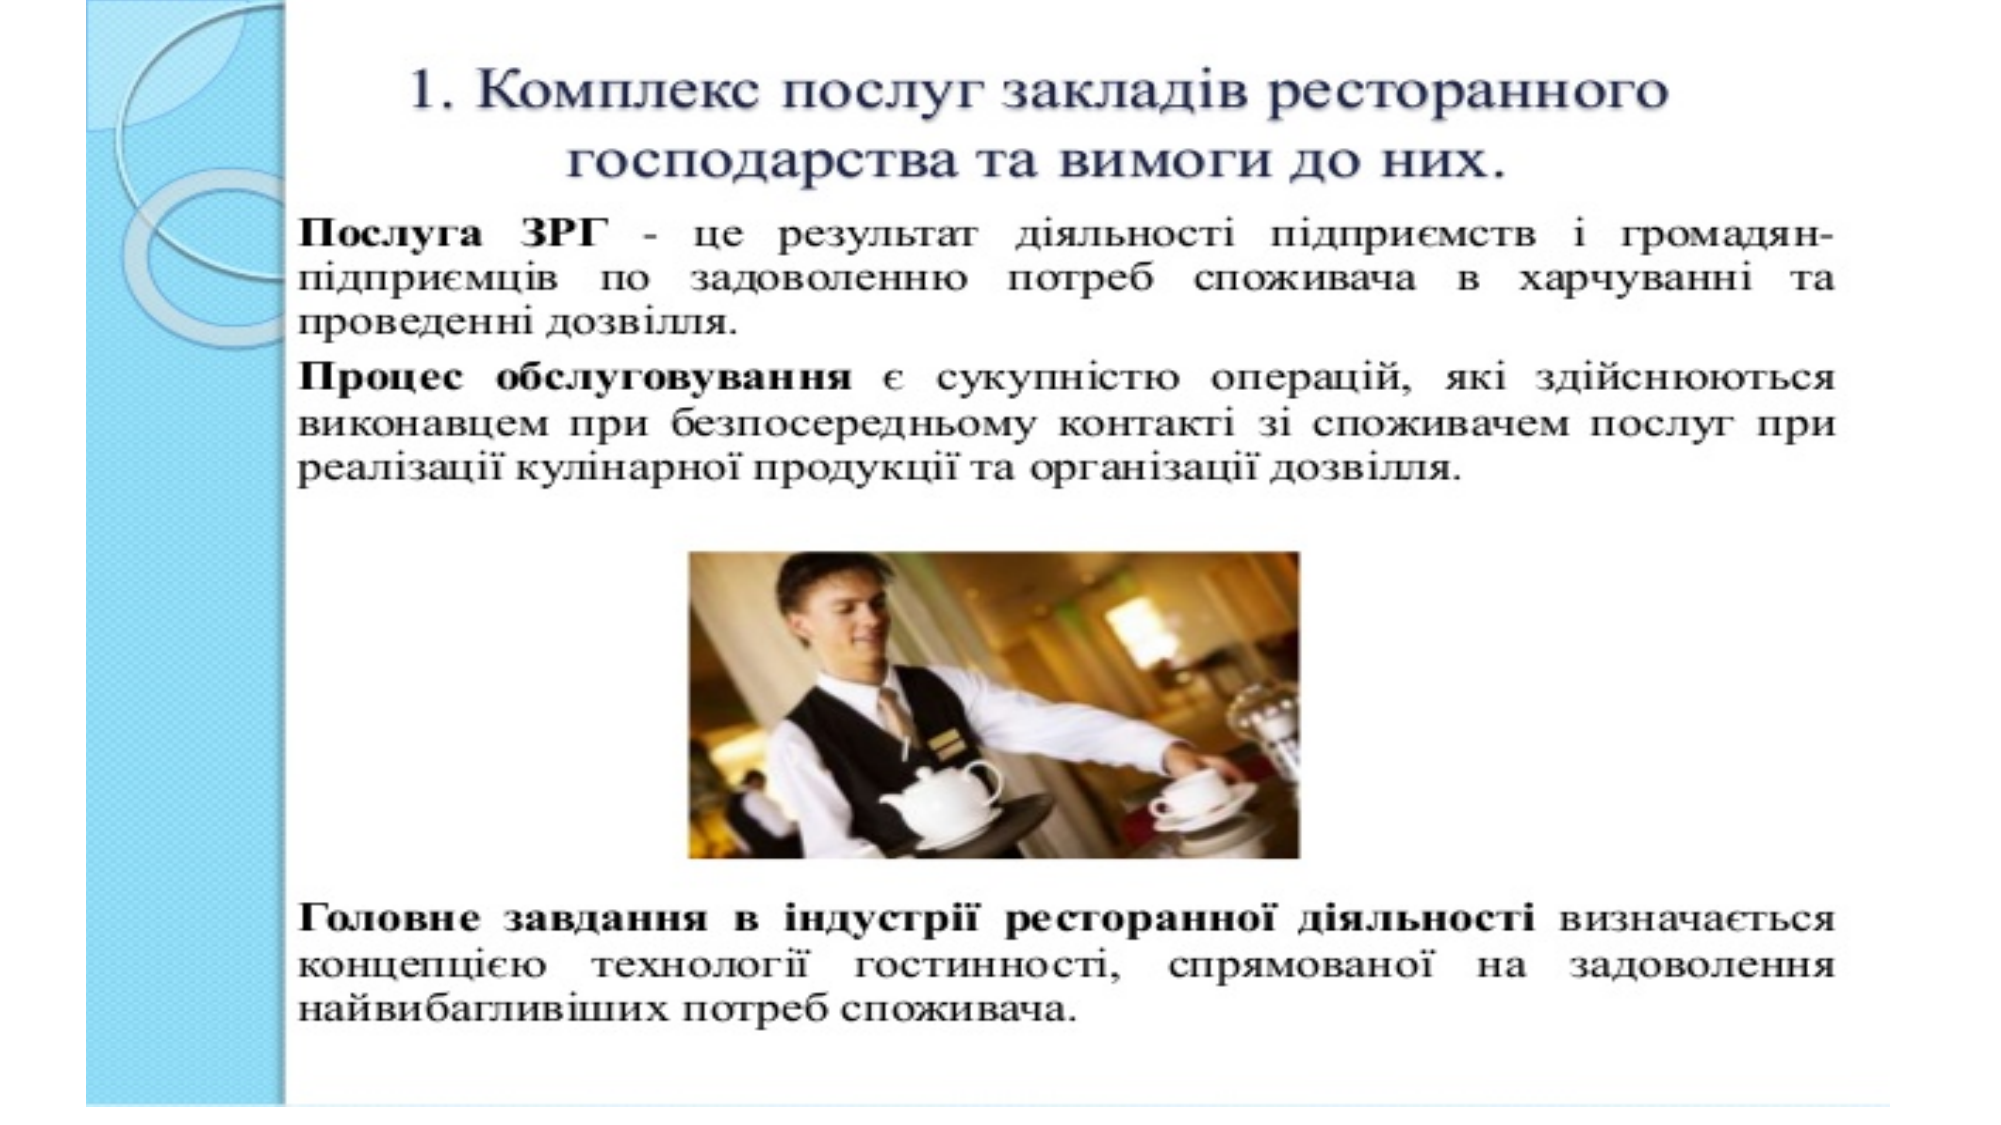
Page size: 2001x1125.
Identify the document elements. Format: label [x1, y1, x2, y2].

picture [86, 0, 1890, 1107]
